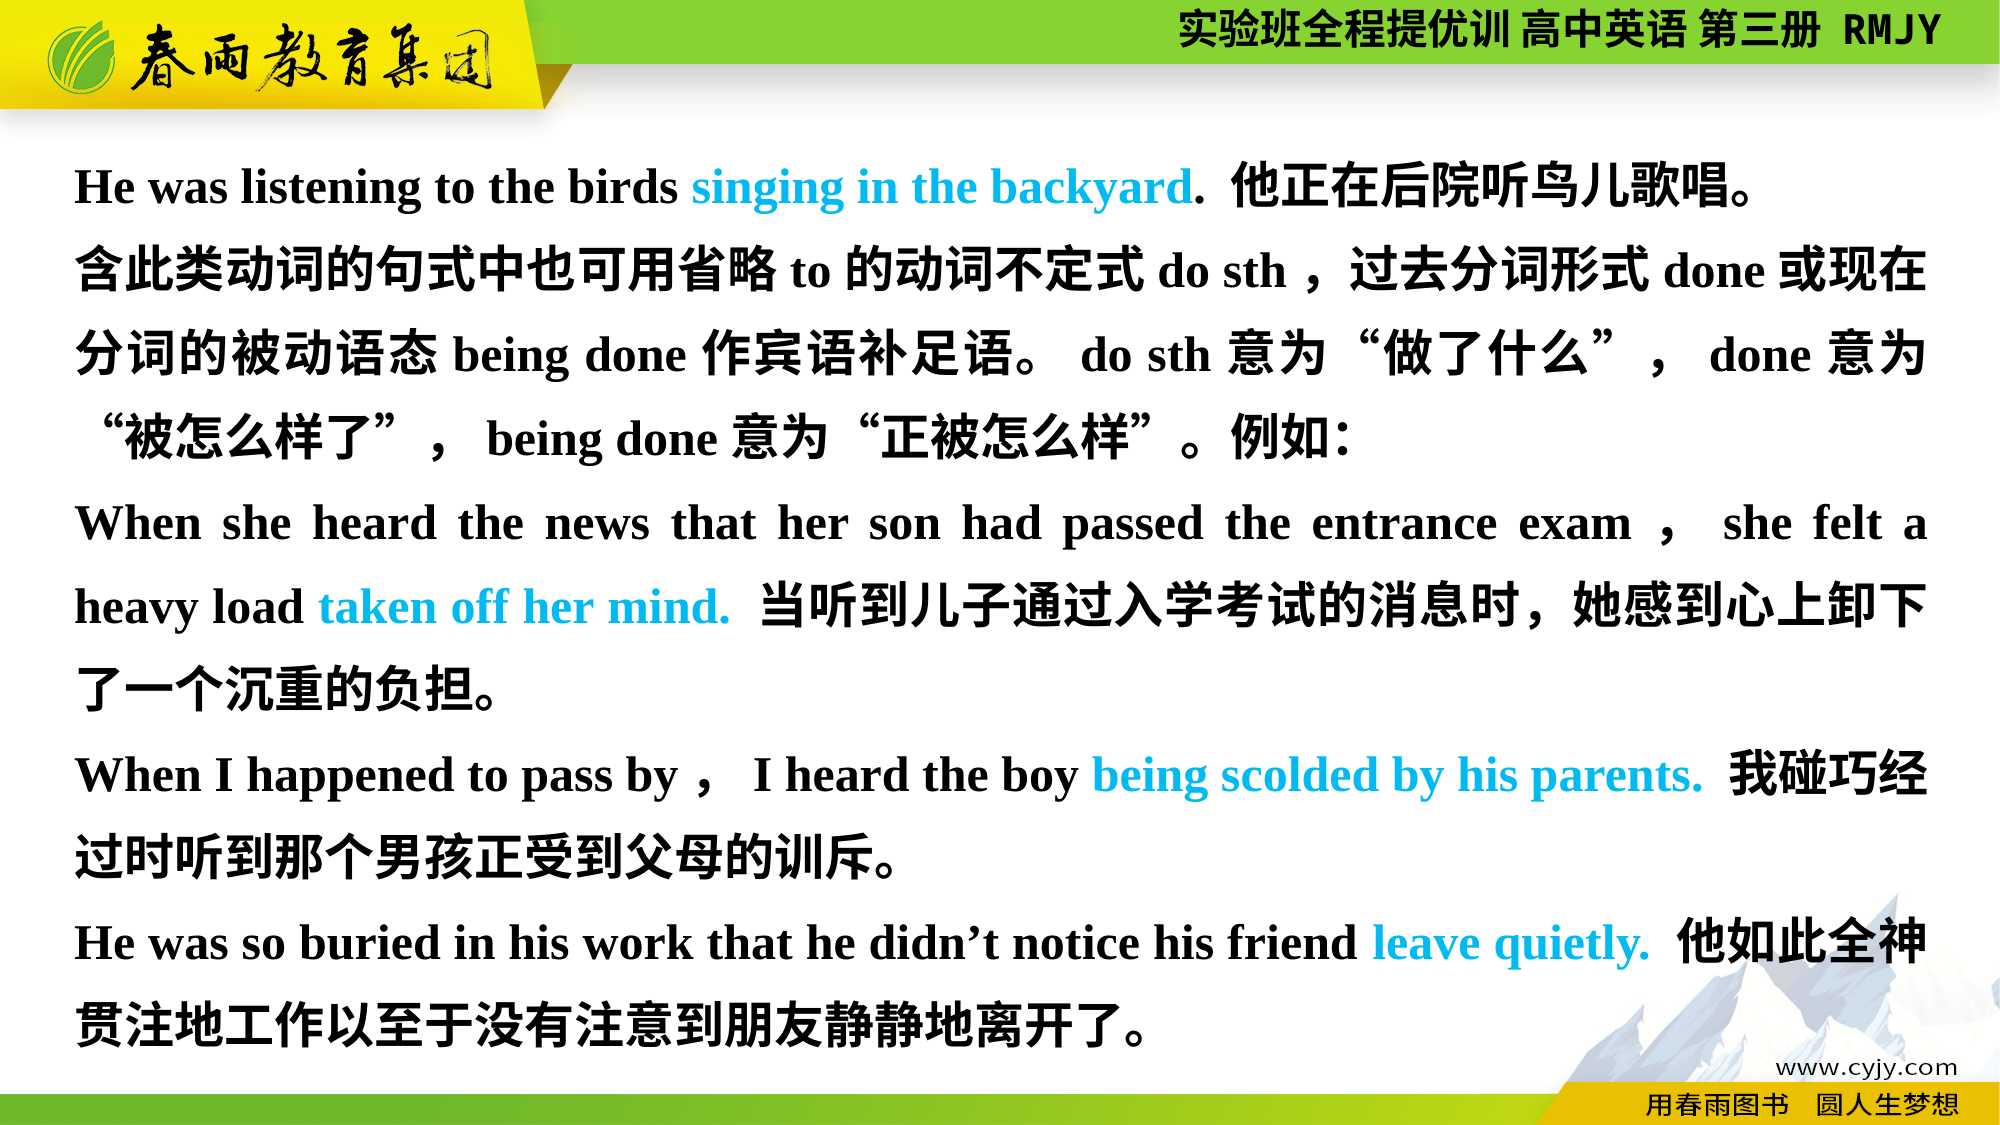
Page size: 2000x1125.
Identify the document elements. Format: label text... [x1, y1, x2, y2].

list He was listening to the birds singing in the backyard. 他正在后院听鸟儿歌唱。 含此类动词的句式中也可用省略to的动词不定式do sth，过去分词形式done或现在分词的被动语态being done作宾语补足语。do sth意为“做了什么”，done意为“被怎么样了”，being done意为“正被怎么样”。例如： When she heard the news that her son had passed the entrance exam，she felt a heavy load taken off her mind. 当听到儿子通过入学考试的消息时，她感到心上卸下了一个沉重的负担。 When I happened to pass by，I heard the boy being scolded by his parents. 我碰巧经过时听到那个男孩正受到父母的训斥。 He was so buried in his work that he didn’t notice his friend leave quietly. 他如此全神贯注地工作以至于没有注意到朋友静静地离开了。 [59, 122, 1944, 1061]
picture [0, 0, 2000, 1125]
